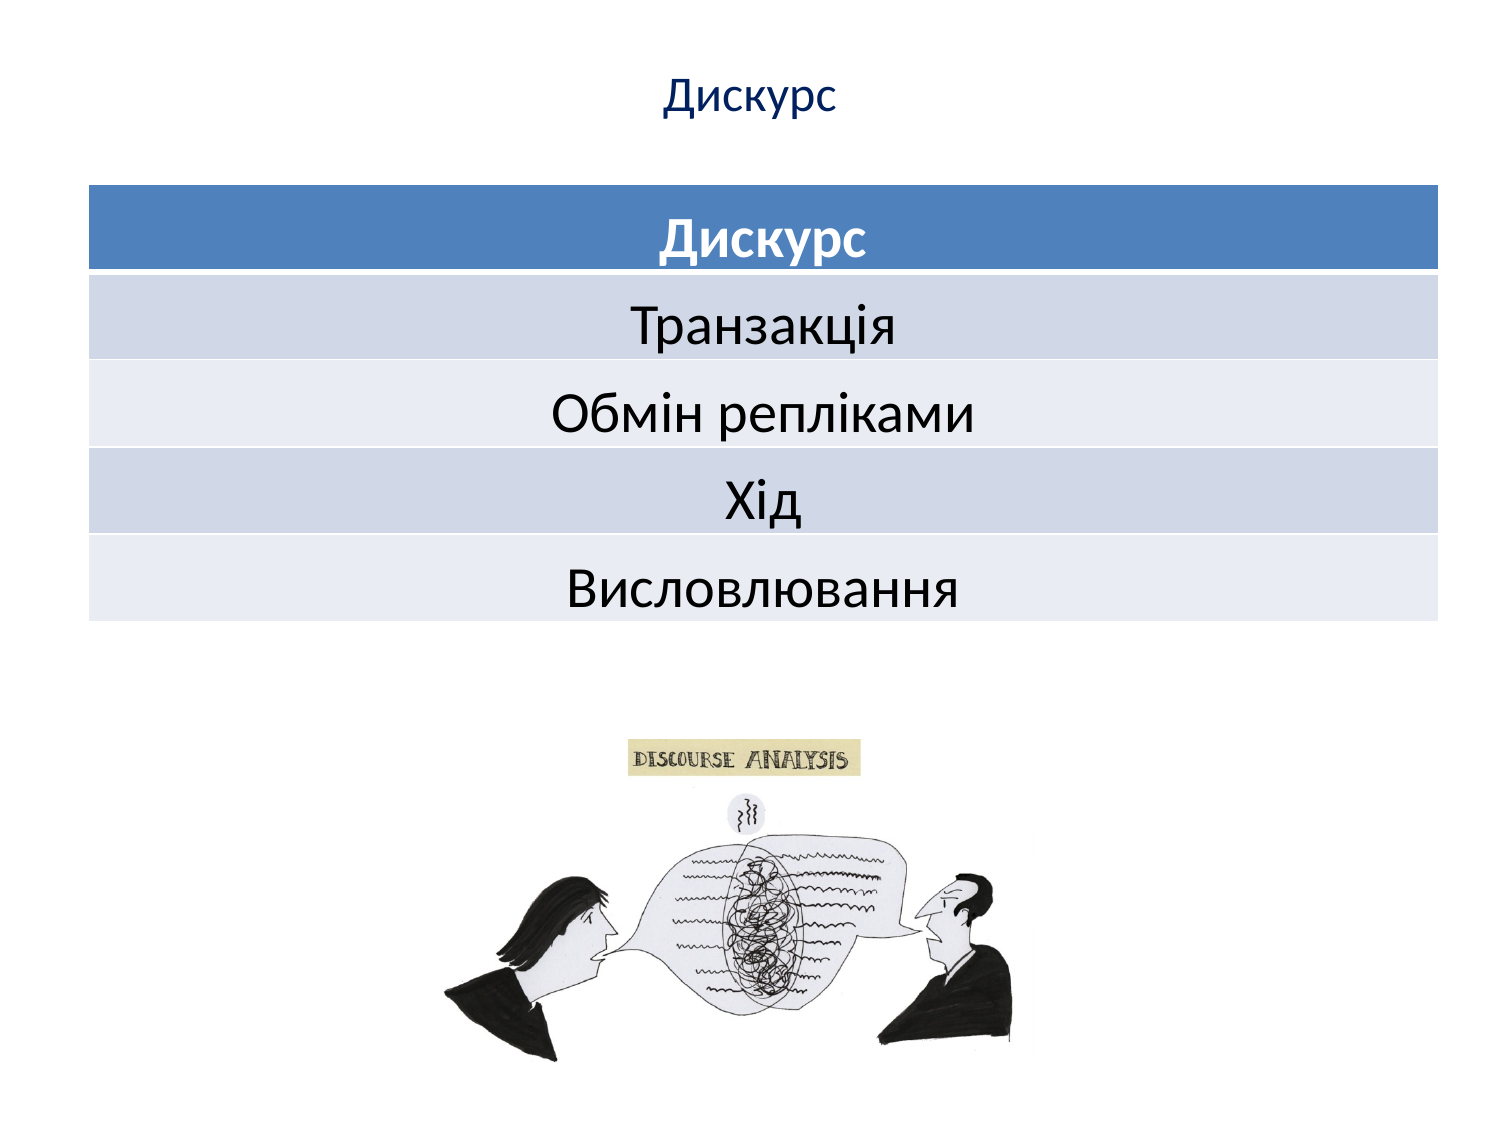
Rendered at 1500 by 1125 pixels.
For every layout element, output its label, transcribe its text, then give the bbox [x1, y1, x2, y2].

table_cell Обмін репліками [89, 360, 1438, 446]
table_cell Хід [89, 448, 1438, 533]
table_cell Висловлювання [89, 535, 1438, 621]
table_cell Транзакція [89, 275, 1438, 359]
title Дискурс [75, 45, 1425, 138]
picture [407, 739, 1034, 1095]
table_header Дискурс [89, 185, 1438, 269]
